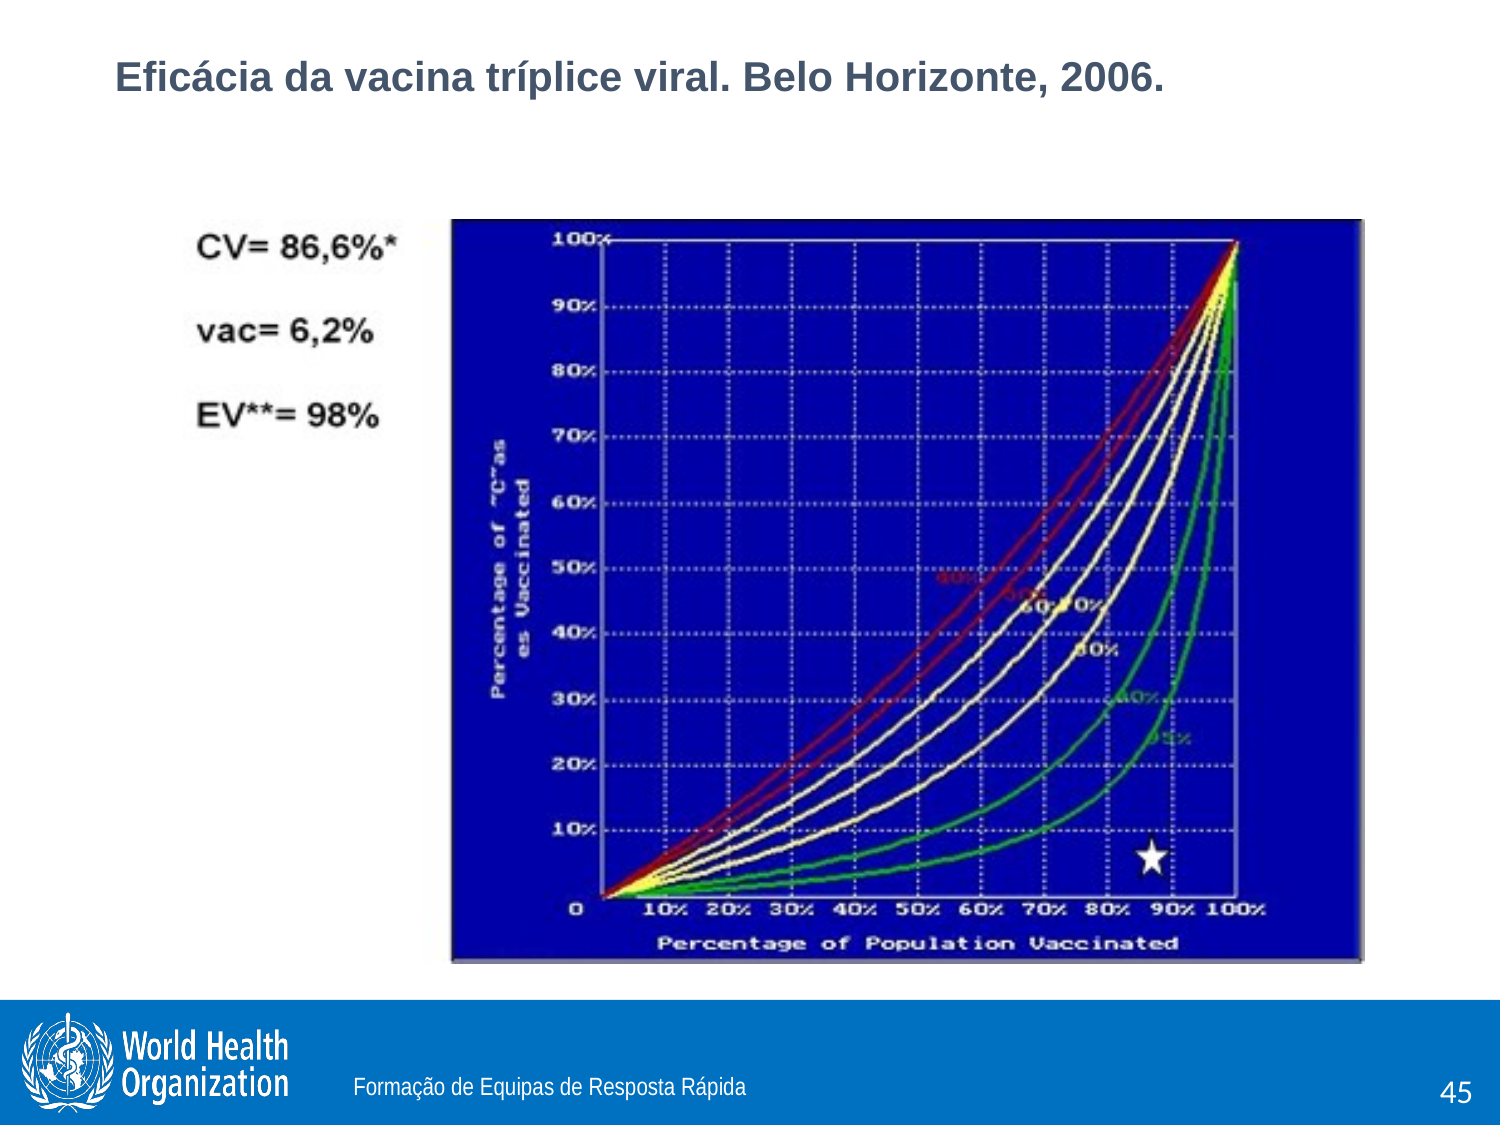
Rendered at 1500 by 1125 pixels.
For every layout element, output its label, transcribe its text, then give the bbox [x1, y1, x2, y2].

picture [21, 1012, 288, 1113]
text_box Eficácia da vacina tríplice viral. Belo Horizonte, 2006. [100, 42, 1412, 108]
picture [182, 219, 1365, 965]
